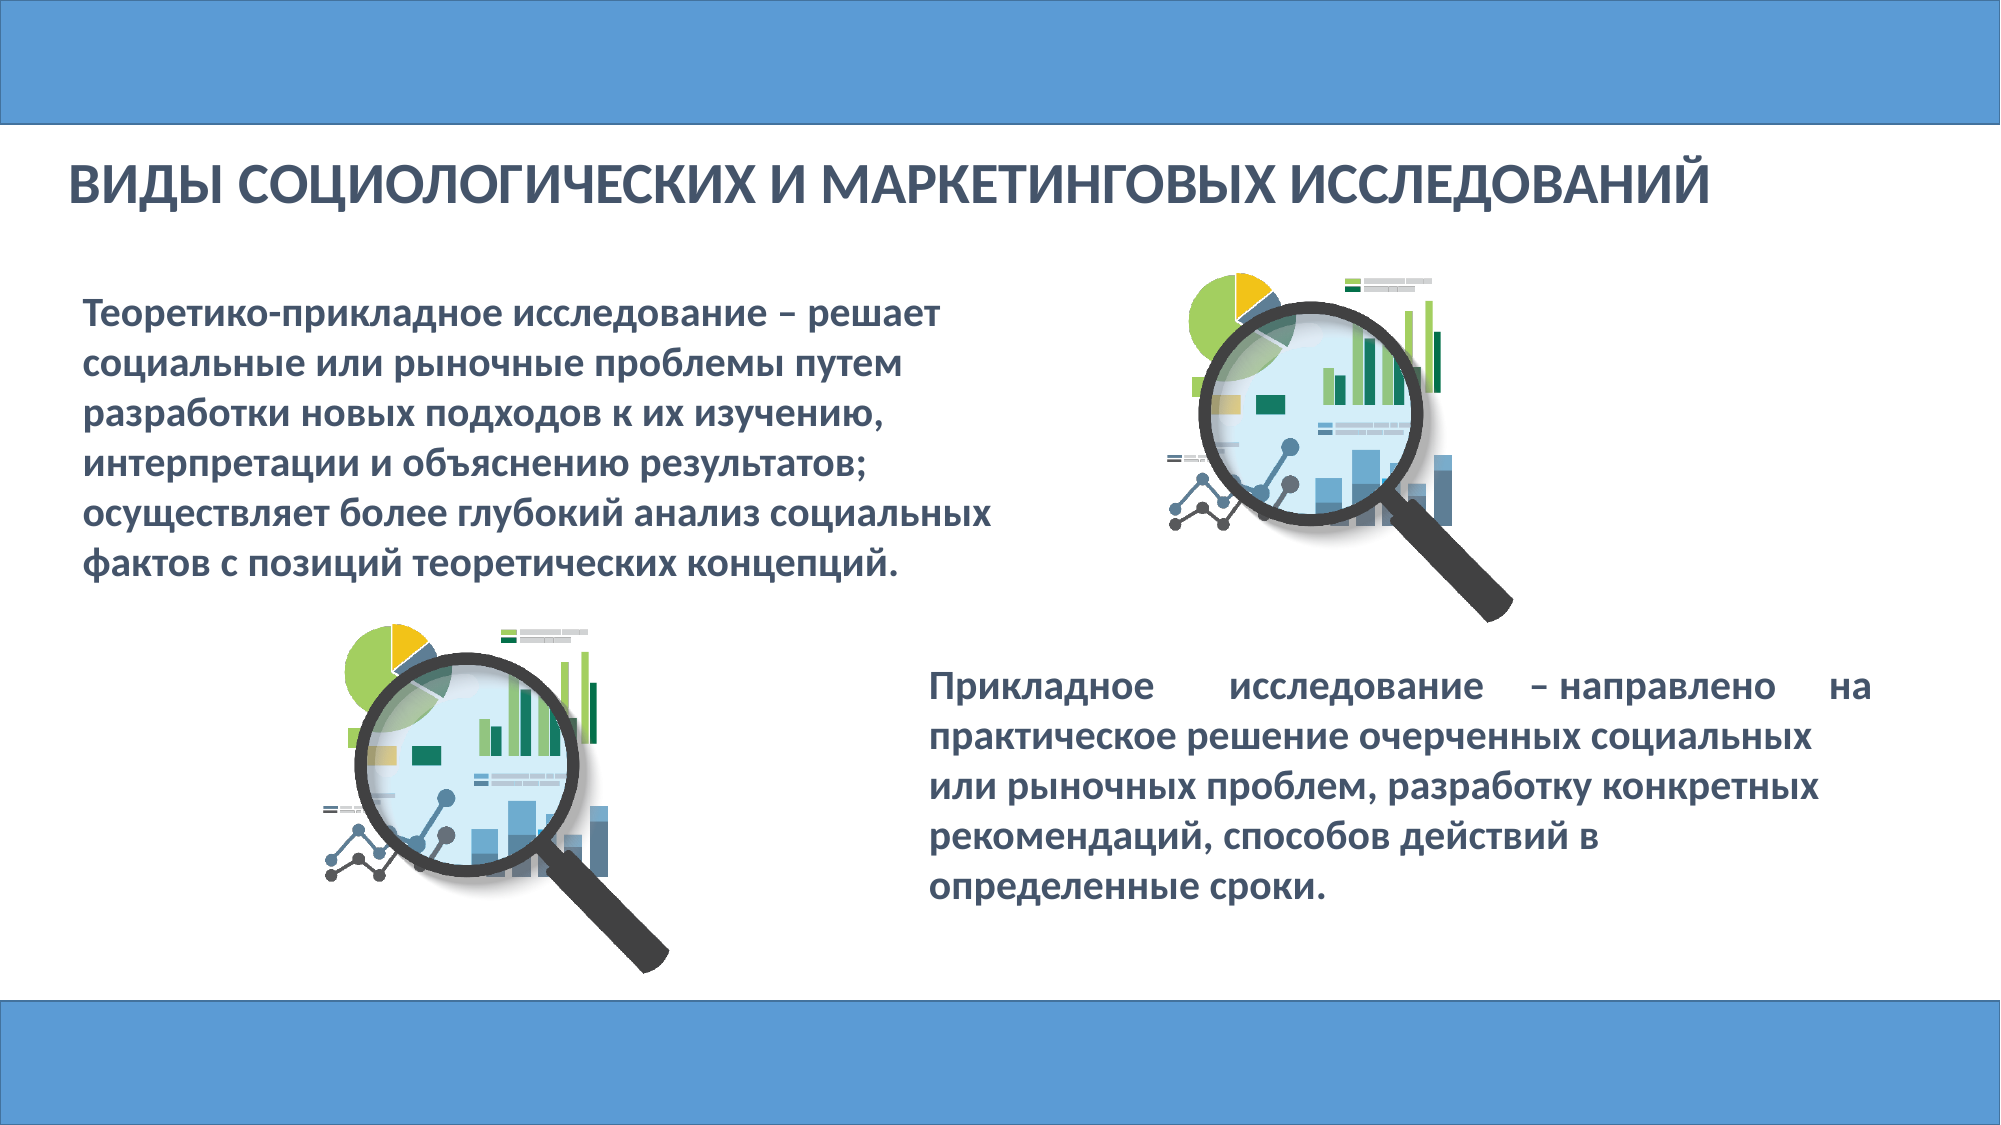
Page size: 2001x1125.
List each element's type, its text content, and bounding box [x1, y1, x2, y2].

picture [298, 614, 694, 983]
picture [1142, 262, 1538, 632]
text_box [0, 1000, 2000, 1125]
text_box Прикладное исследование – направлено на практическое решение очерченных социальных или рыночных проблем, разработку конкретных рекомендаций, способов действий в определенные сроки. [914, 650, 1893, 915]
text_box Теоретико-прикладное исследование – решает социальные или рыночные проблемы путем разработки новых подходов к их изучению, интерпретации и объяснению результатов; осуществляет более глубокий анализ социальных фактов с позиций теоретических концепций. [67, 277, 1068, 593]
text_box ВИДЫ СОЦИОЛОГИЧЕСКИХ И МАРКЕТИНГОВЫХ ИССЛЕДОВАНИЙ [54, 137, 1727, 223]
text_box [0, 0, 2000, 125]
